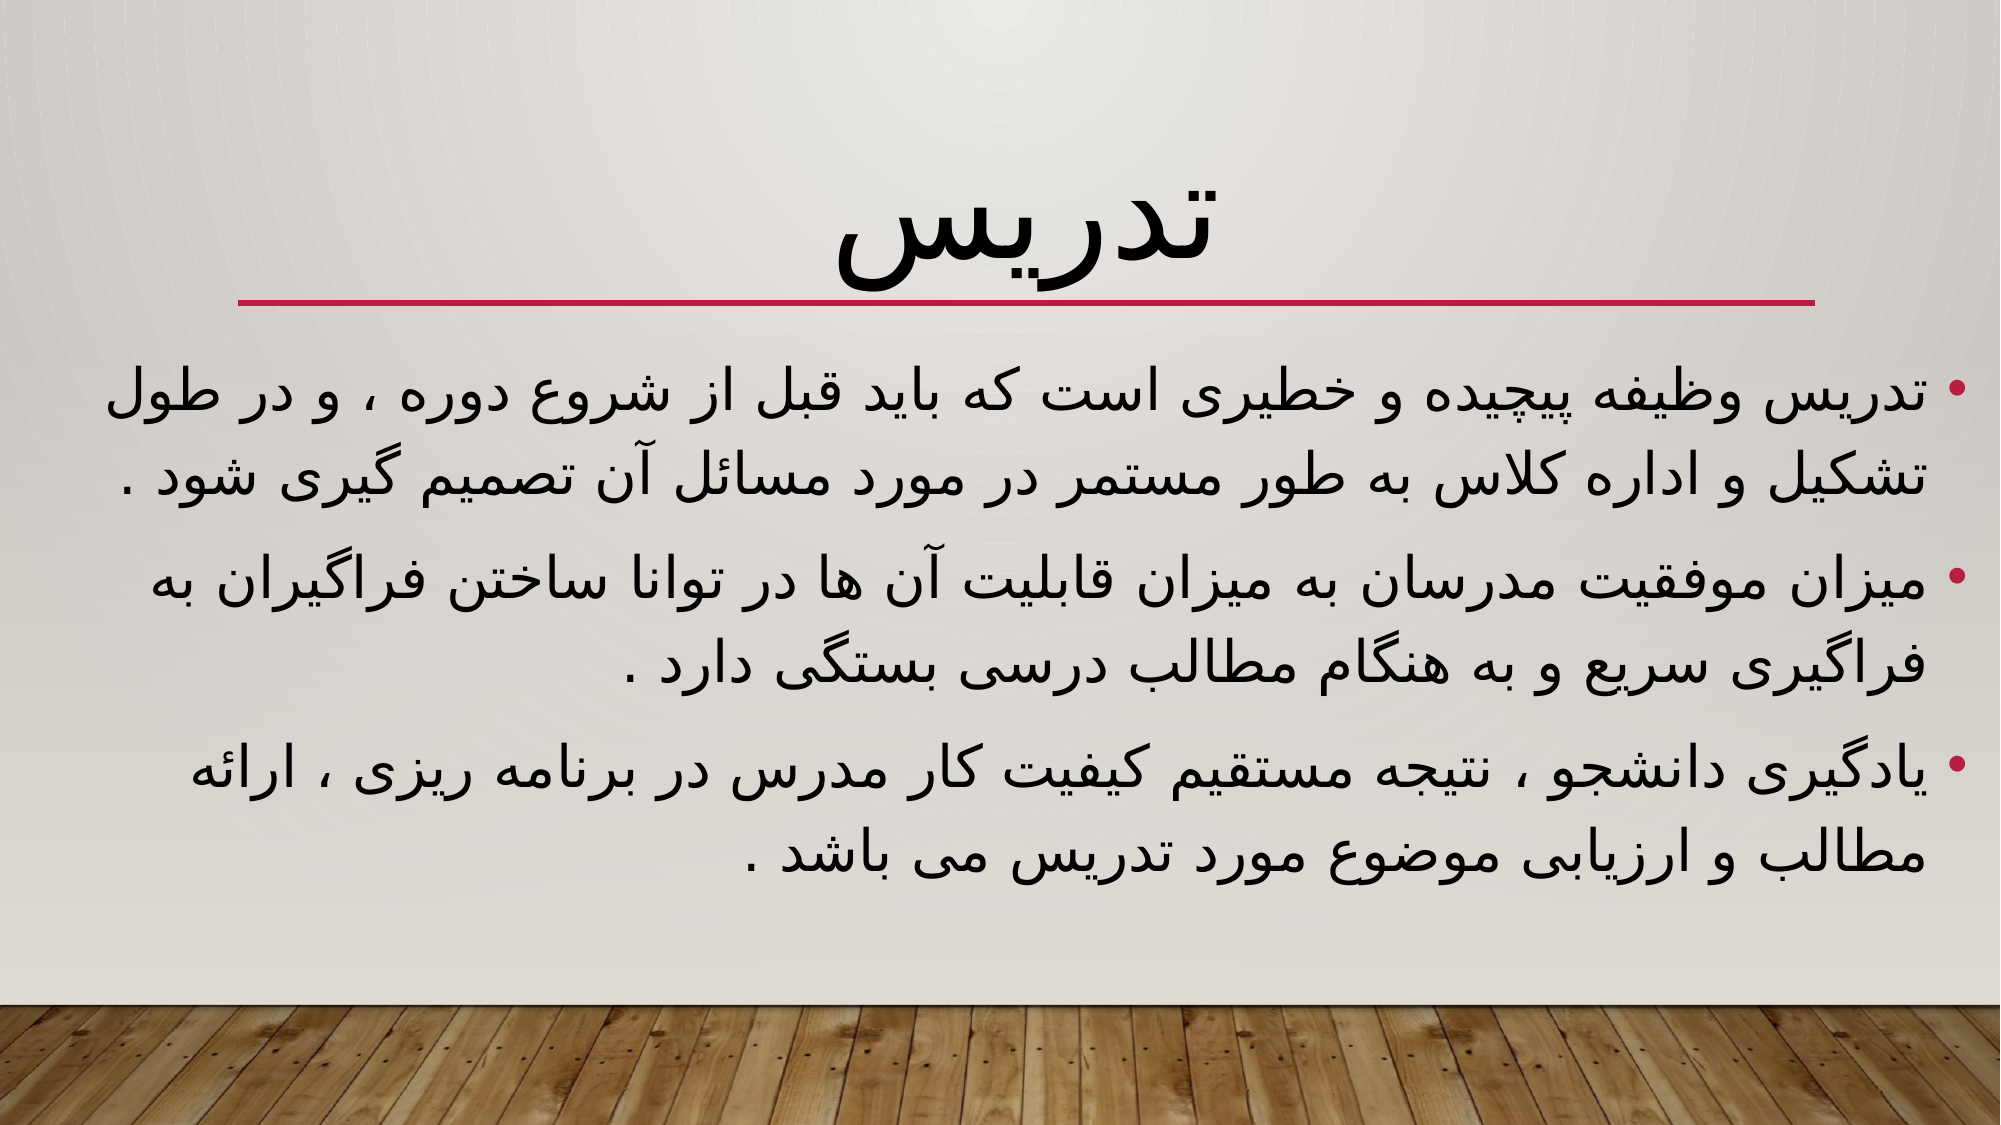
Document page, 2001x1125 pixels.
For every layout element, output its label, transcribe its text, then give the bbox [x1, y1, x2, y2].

picture [0, 1005, 2000, 1125]
list تدریس وظیفه پیچیده و خطیری است که باید قبل از شروع دوره ، و در طول تشکیل و اداره کلاس به طور مستمر در مورد مسائل آن تصمیم گیری شود . میزان موفقیت مدرسان به میزان قابلیت آن ها در توانا ساختن فراگیران به فراگیری سریع و به هنگام مطالب درسی بستگی دارد . یادگیری دانشجو ، نتیجه مستقیم کیفیت کار مدرس در برنامه ریزی ، ارائه مطالب و ارزیابی موضوع مورد تدریس می باشد . [17, 330, 1983, 993]
title تدریس [238, 131, 1814, 305]
